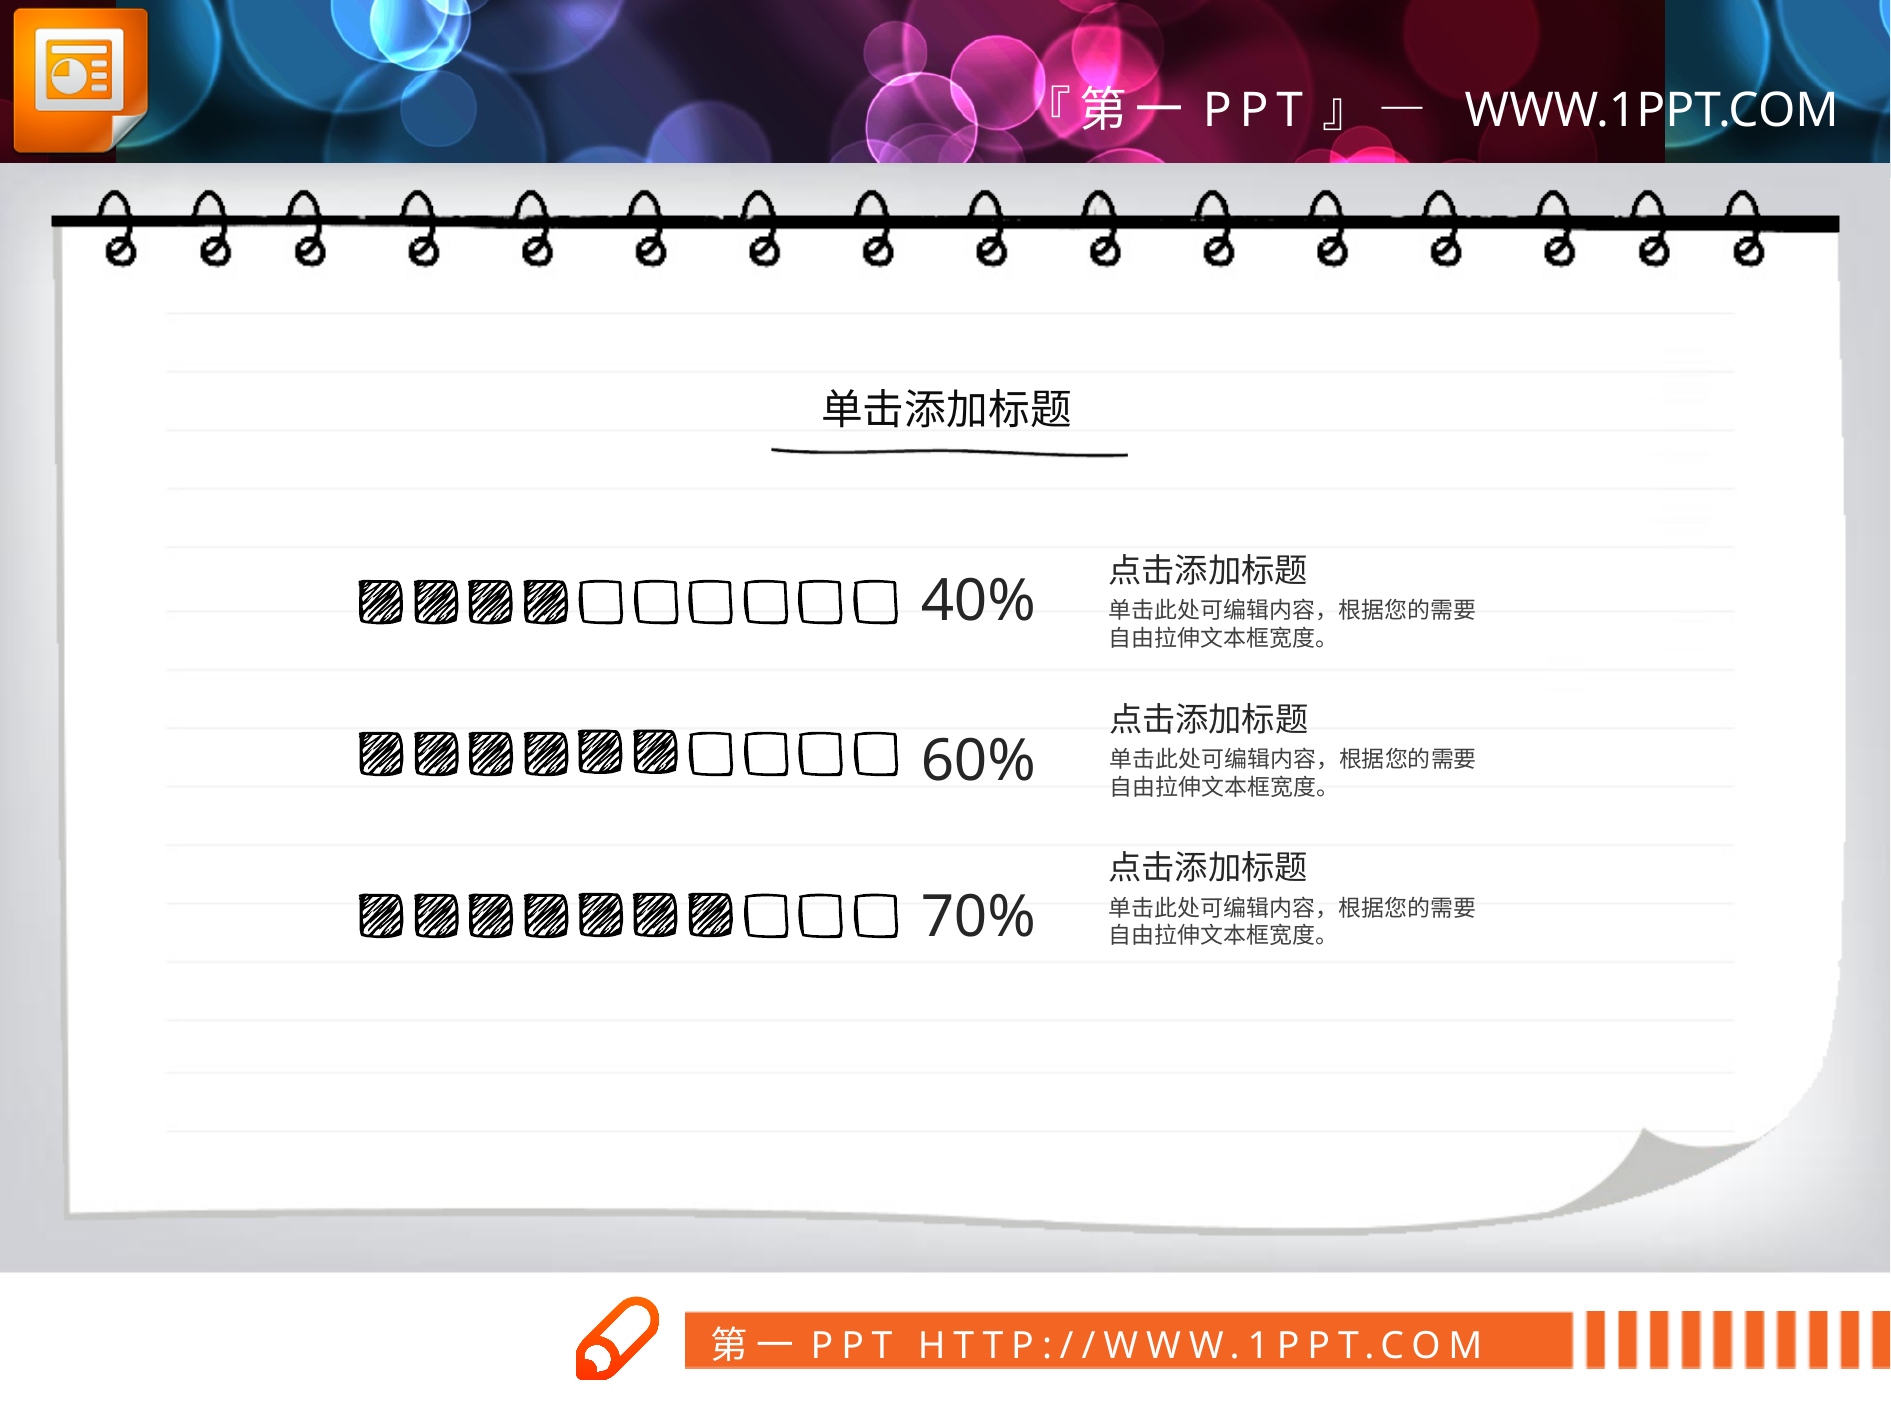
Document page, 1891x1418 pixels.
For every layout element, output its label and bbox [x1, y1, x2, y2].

text_box [1093, 838, 1559, 958]
text_box [1093, 541, 1559, 660]
picture [0, 0, 1891, 1275]
picture [685, 1311, 1891, 1369]
text_box [358, 554, 1063, 957]
text_box [771, 374, 1129, 471]
text_box [1094, 690, 1560, 809]
